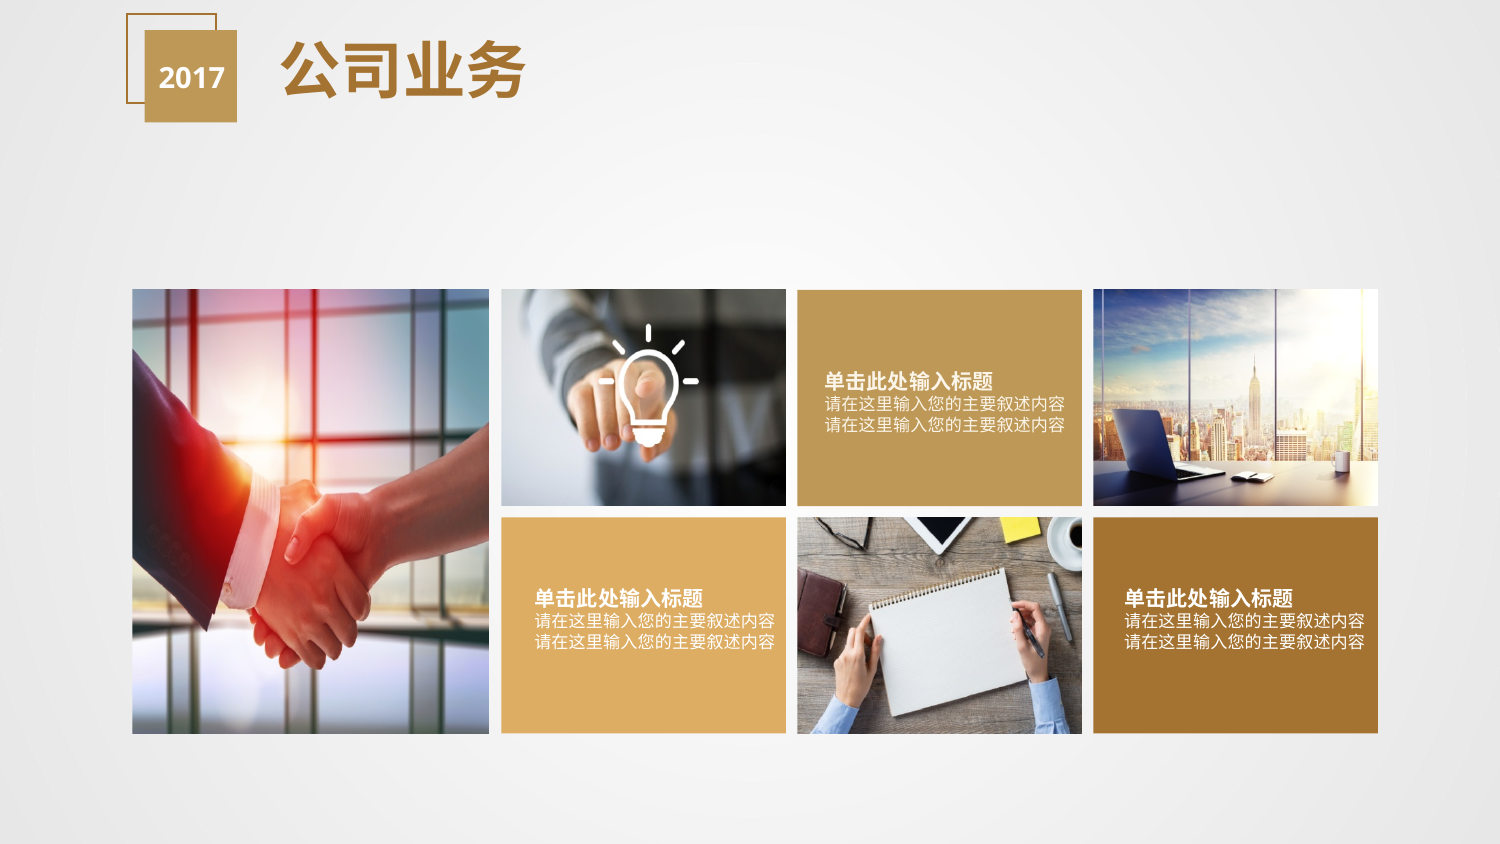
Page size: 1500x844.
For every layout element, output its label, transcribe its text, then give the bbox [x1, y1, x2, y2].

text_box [501, 517, 792, 734]
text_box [1093, 517, 1382, 734]
text_box 公司业务 [263, 23, 544, 114]
text_box [131, 289, 490, 735]
text_box [500, 289, 787, 507]
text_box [127, 14, 244, 123]
text_box [796, 516, 1083, 734]
text_box [1092, 289, 1379, 507]
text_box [797, 289, 1082, 507]
